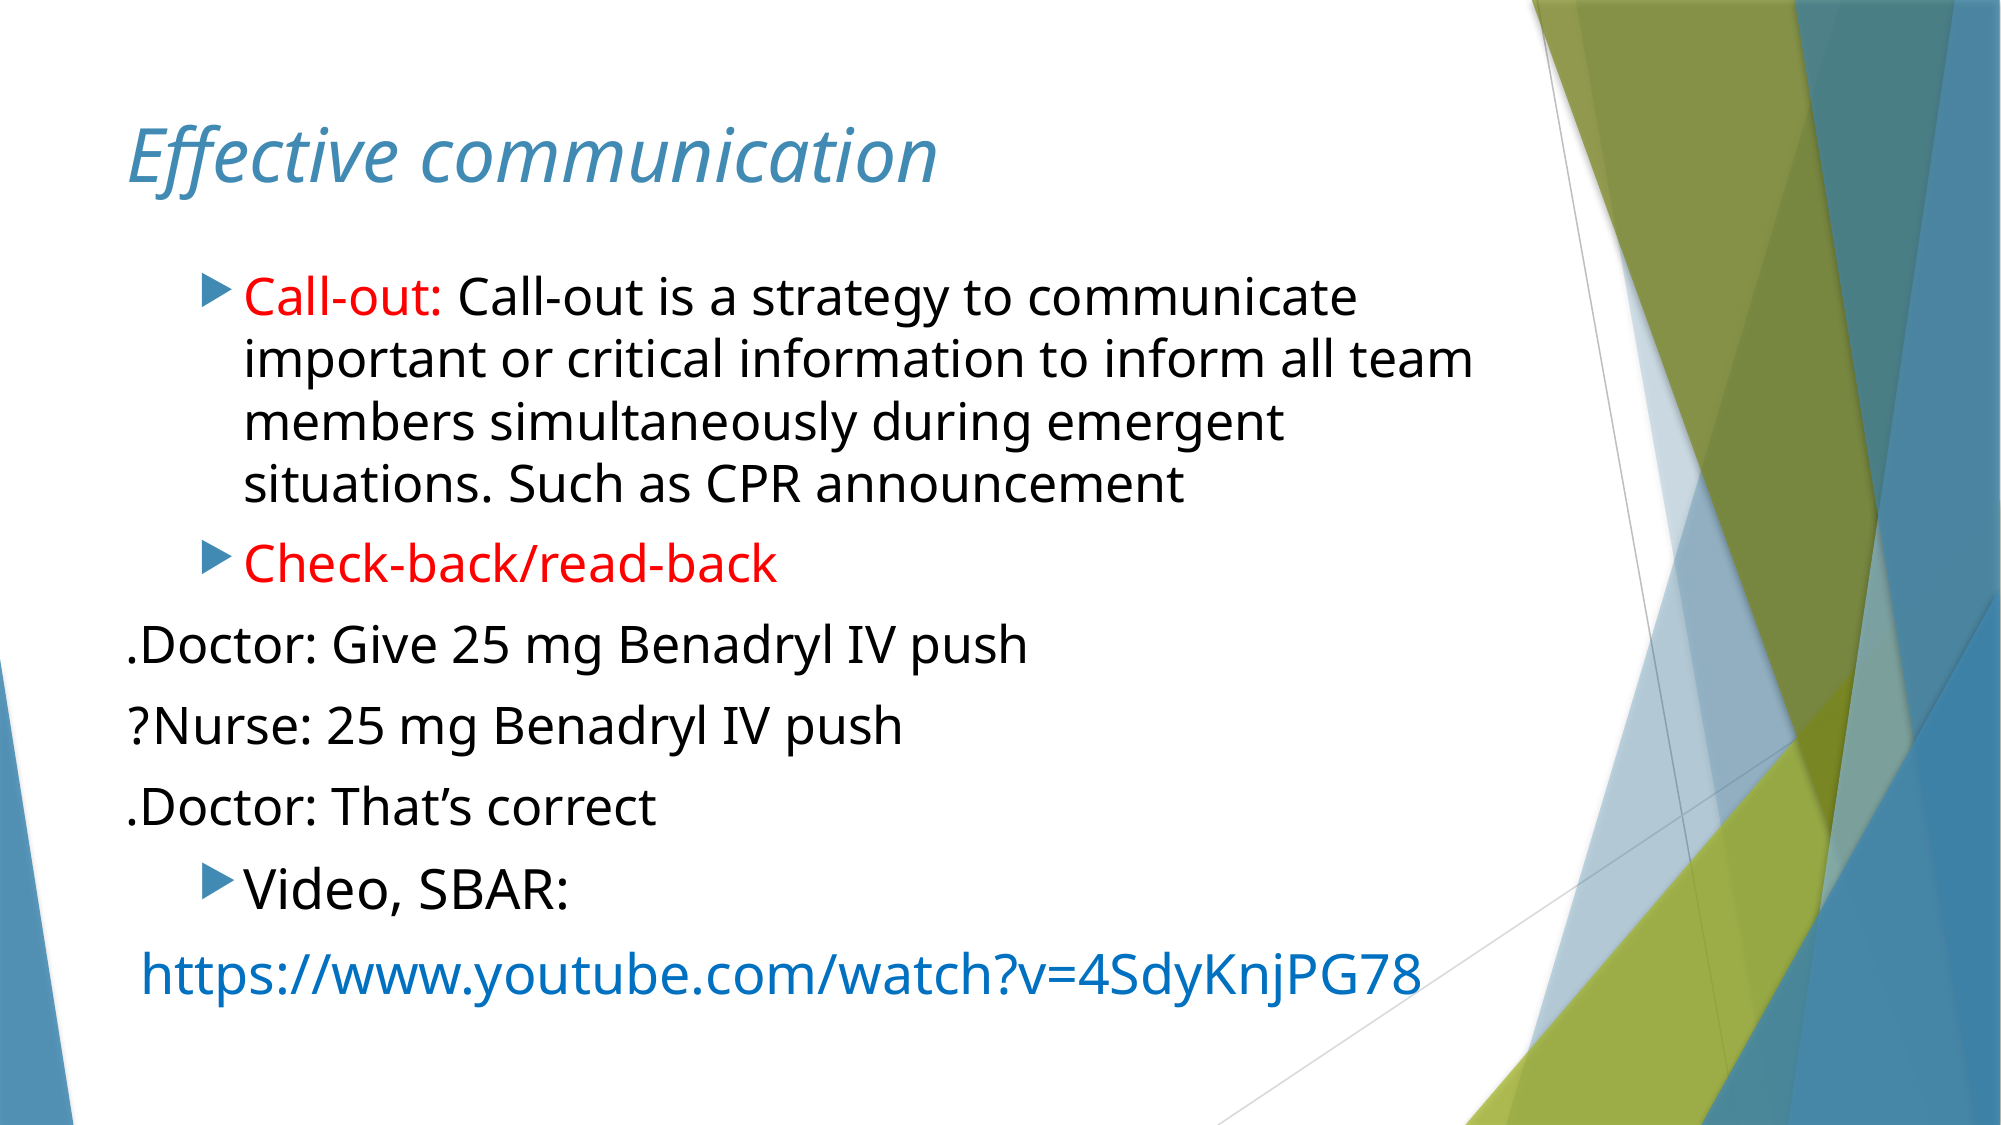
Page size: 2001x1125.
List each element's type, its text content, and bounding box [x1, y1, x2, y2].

list Call-out: Call-out is a strategy to communicate important or critical information to inform all team members simultaneously during emergent situations. Such as CPR announcement Check-back/read-back Doctor: Give 25 mg Benadryl IV push. Nurse: 25 mg Benadryl IV push? Doctor: That’s correct. Video, SBAR: https://www.youtube.com/watch?v=4SdyKnjPG78 [111, 256, 1522, 1056]
title Effective communication [111, 99, 1522, 256]
